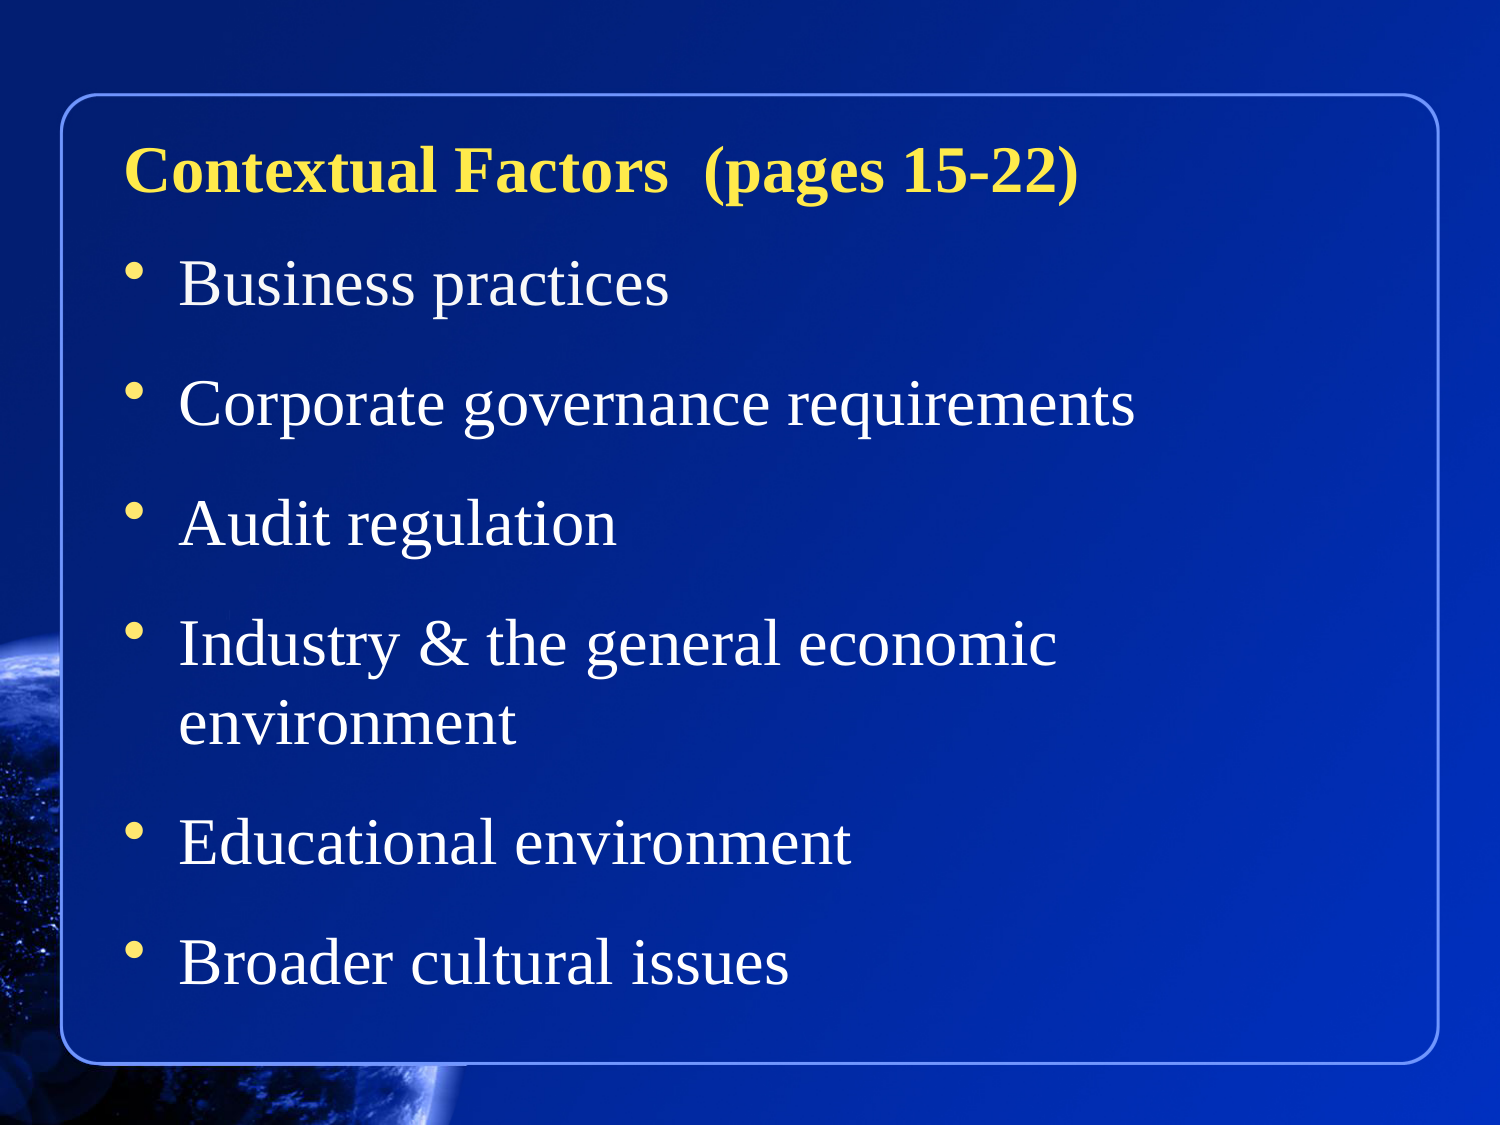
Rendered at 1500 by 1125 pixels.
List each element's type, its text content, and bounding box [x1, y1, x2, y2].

picture [0, 0, 1500, 1125]
list Contextual Factors (pages 15-22) [107, 118, 1411, 215]
list Business practices Corporate governance requirements Audit regulation Industry & the general economic environment Educational environment Broader cultural issues [107, 230, 1428, 1048]
